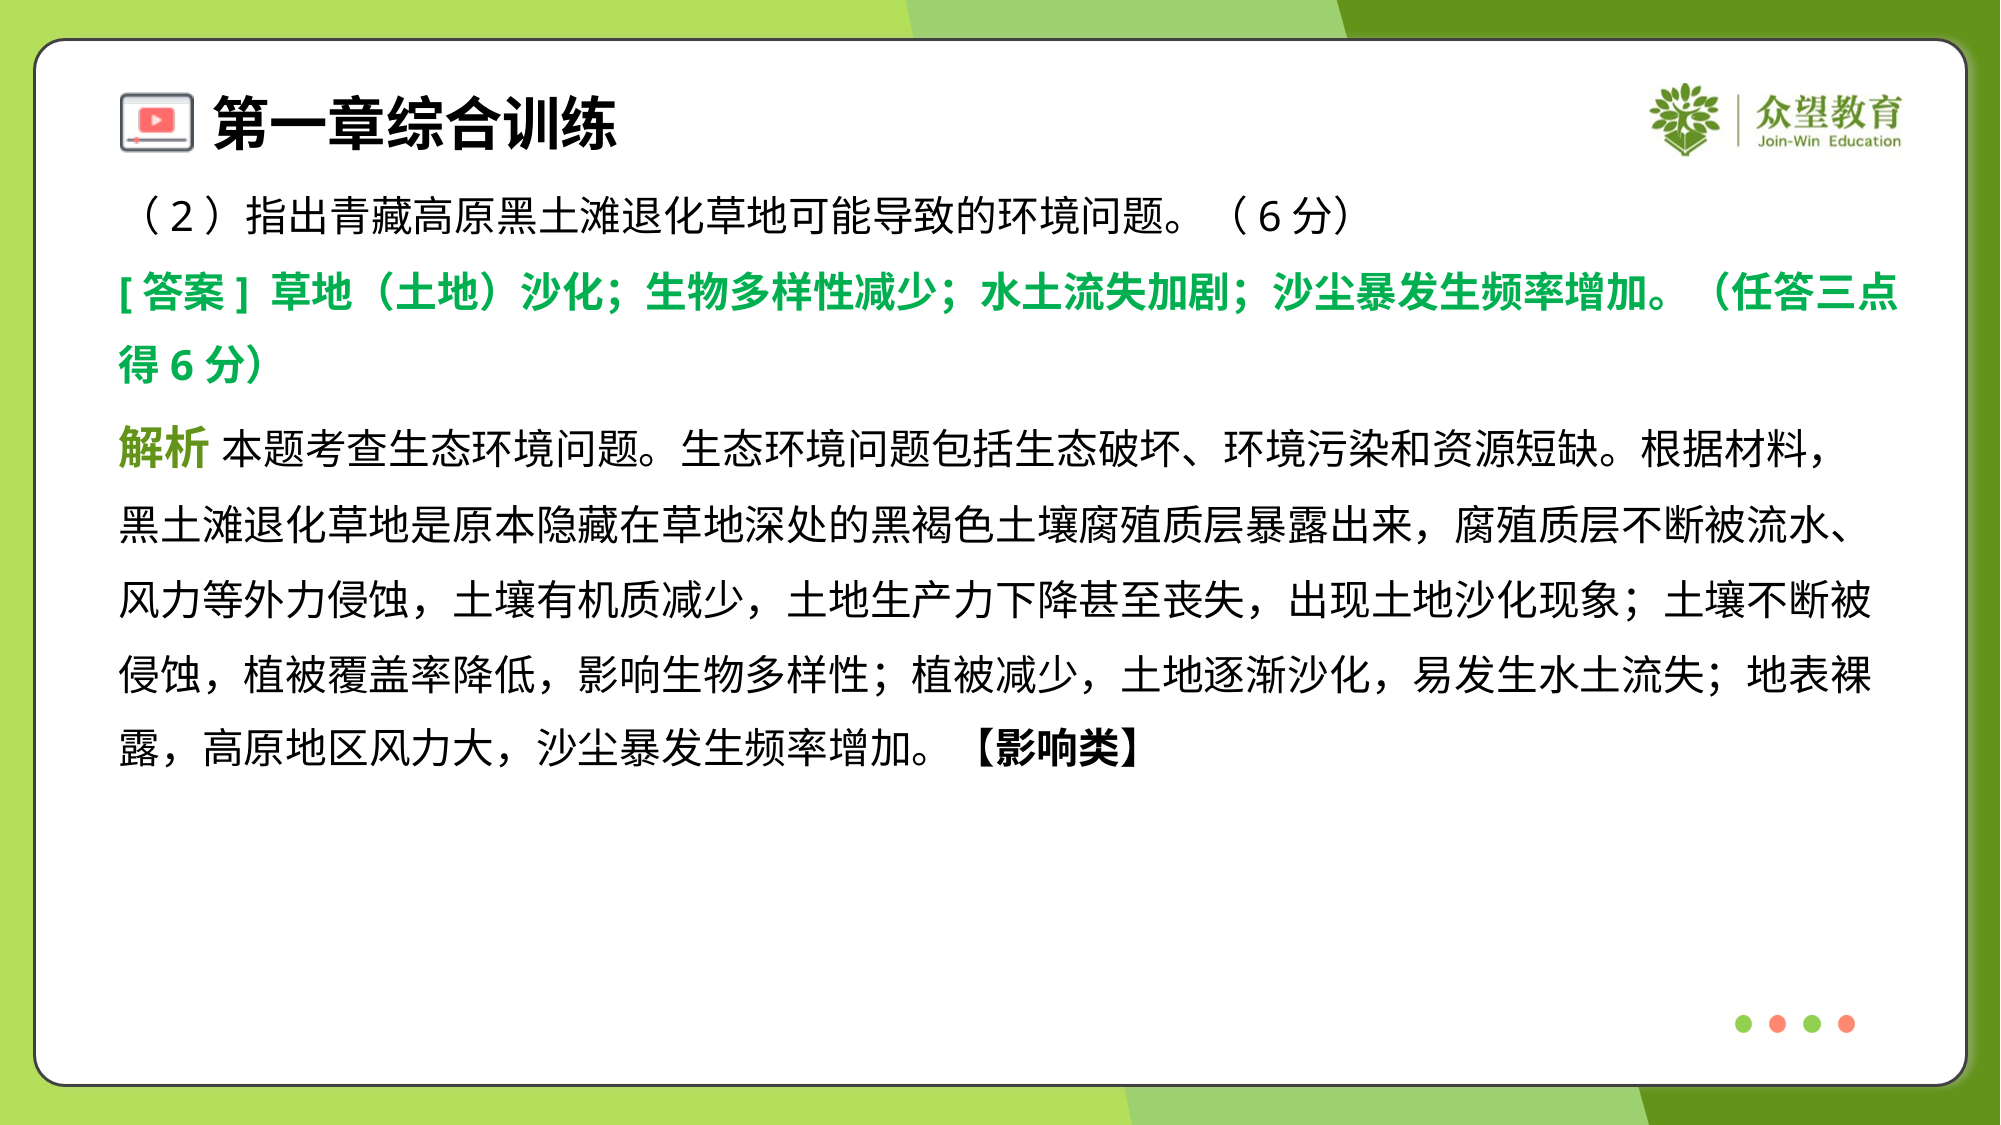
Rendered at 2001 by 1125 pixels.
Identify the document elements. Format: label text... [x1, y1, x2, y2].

picture [0, 0, 2000, 1125]
text_box [答案] 草地（土地）沙化；生物多样性减少；水土流失加剧；沙尘暴发生频率增加。（任答三点 得6分） [118, 240, 1883, 382]
text_box 解析 本题考查生态环境问题。生态环境问题包括生态破坏、环境污染和资源短缺。根据材料， 黑土滩退化草地是原本隐藏在草地深处的黑褐色土壤腐殖质层暴露出来，腐殖质层不断被流水、 风力等外力侵蚀，土壤有机质减少，土地生产力下降甚至丧失，出现土地沙化现象；土壤不断被 侵蚀，植被覆盖率降低，影响生物多样性；植被减少，土地逐渐沙化，易发生水土流失；地表裸 露，高原地区风力大，沙尘暴发生频率增加。【影响类】 [118, 396, 1883, 765]
text_box （2）指出青藏高原黑土滩退化草地可能导致的环境问题。（6分） [118, 164, 1883, 232]
